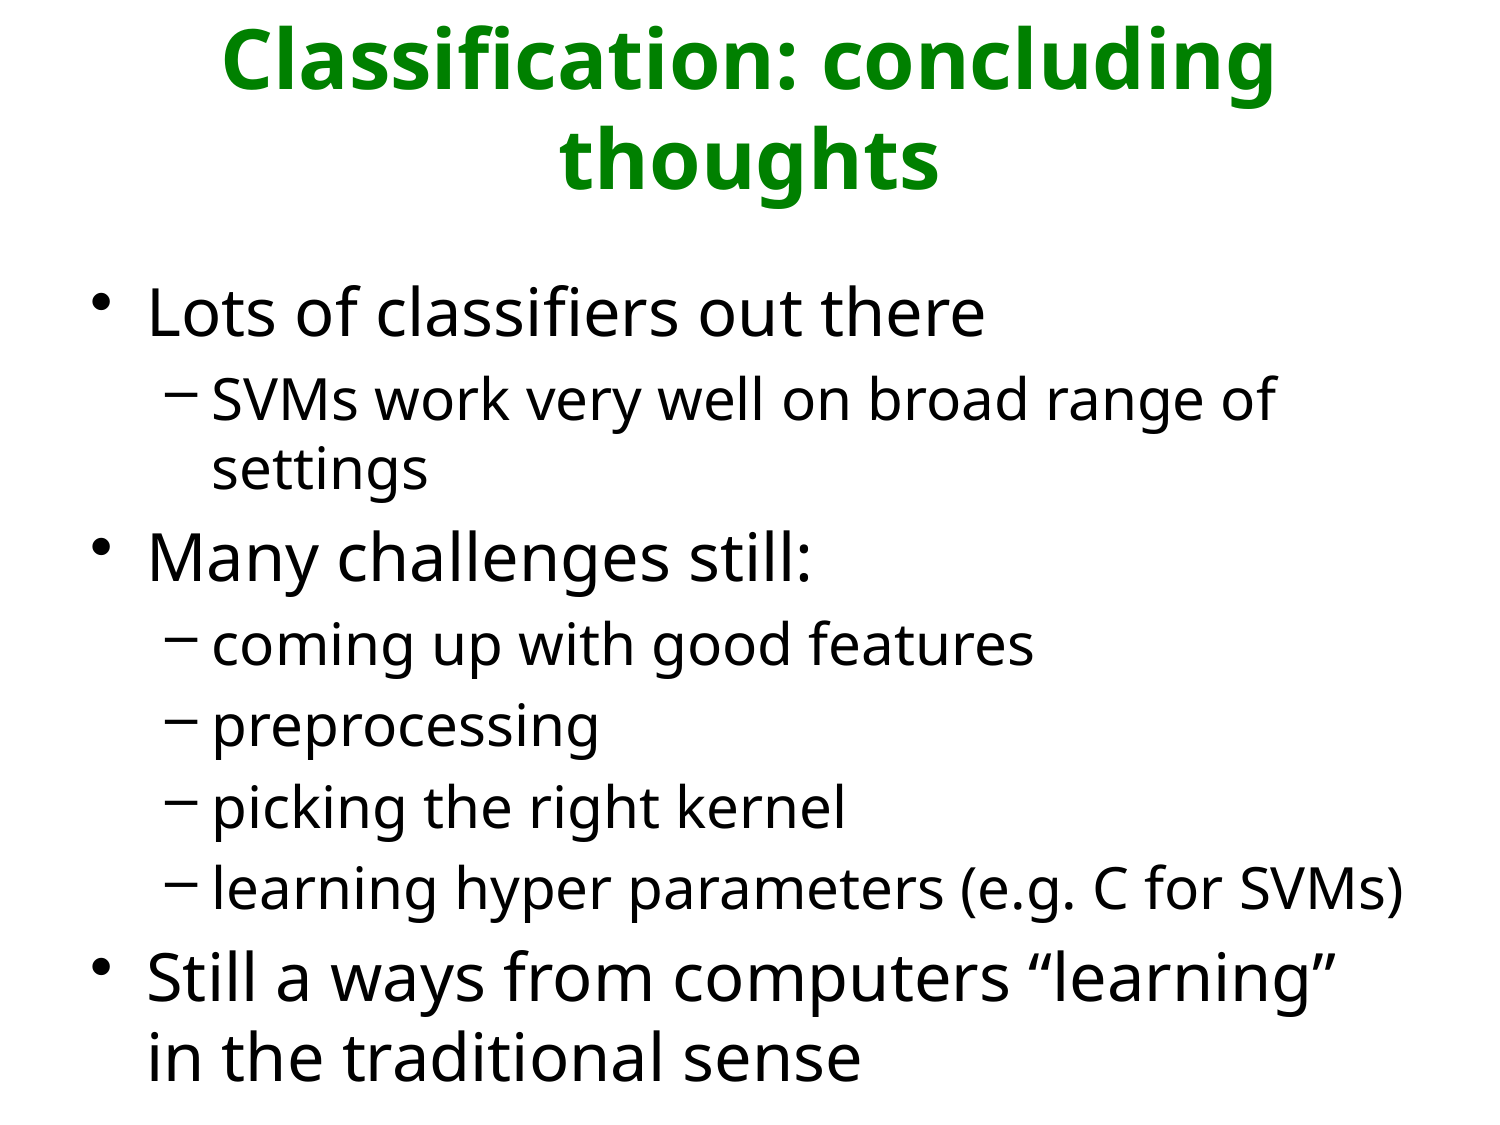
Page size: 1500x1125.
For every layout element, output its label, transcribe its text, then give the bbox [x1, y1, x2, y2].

title Classification: concluding thoughts [74, 12, 1426, 201]
list Lots of classifiers out there SVMs work very well on broad range of settings Many challenges still: coming up with good features preprocessing picking the right kernel learning hyper parameters (e.g. C for SVMs) Still a ways from computers “learning” in the traditional sense [74, 262, 1426, 1006]
